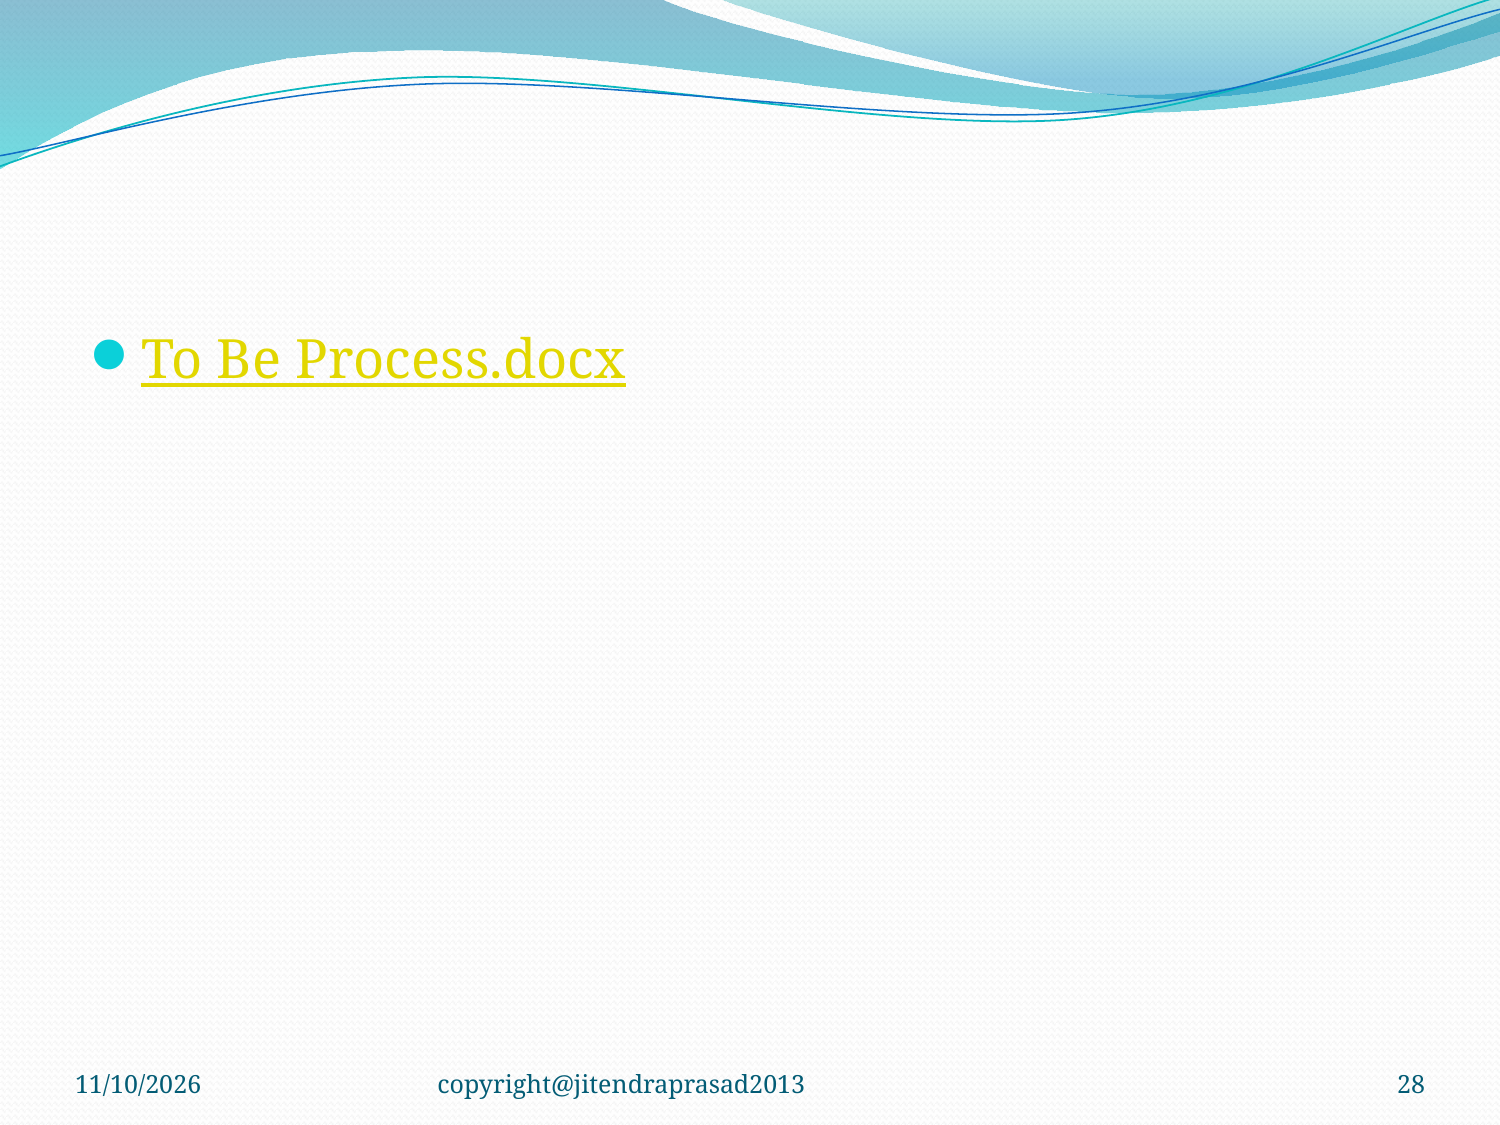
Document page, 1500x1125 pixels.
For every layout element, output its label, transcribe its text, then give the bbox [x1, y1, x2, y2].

list To Be Process.docx [75, 317, 1425, 1038]
slide_number 28 [1299, 1042, 1425, 1103]
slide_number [75, 1042, 425, 1103]
footer copyright@jitendraprasad2013 [437, 1042, 988, 1103]
